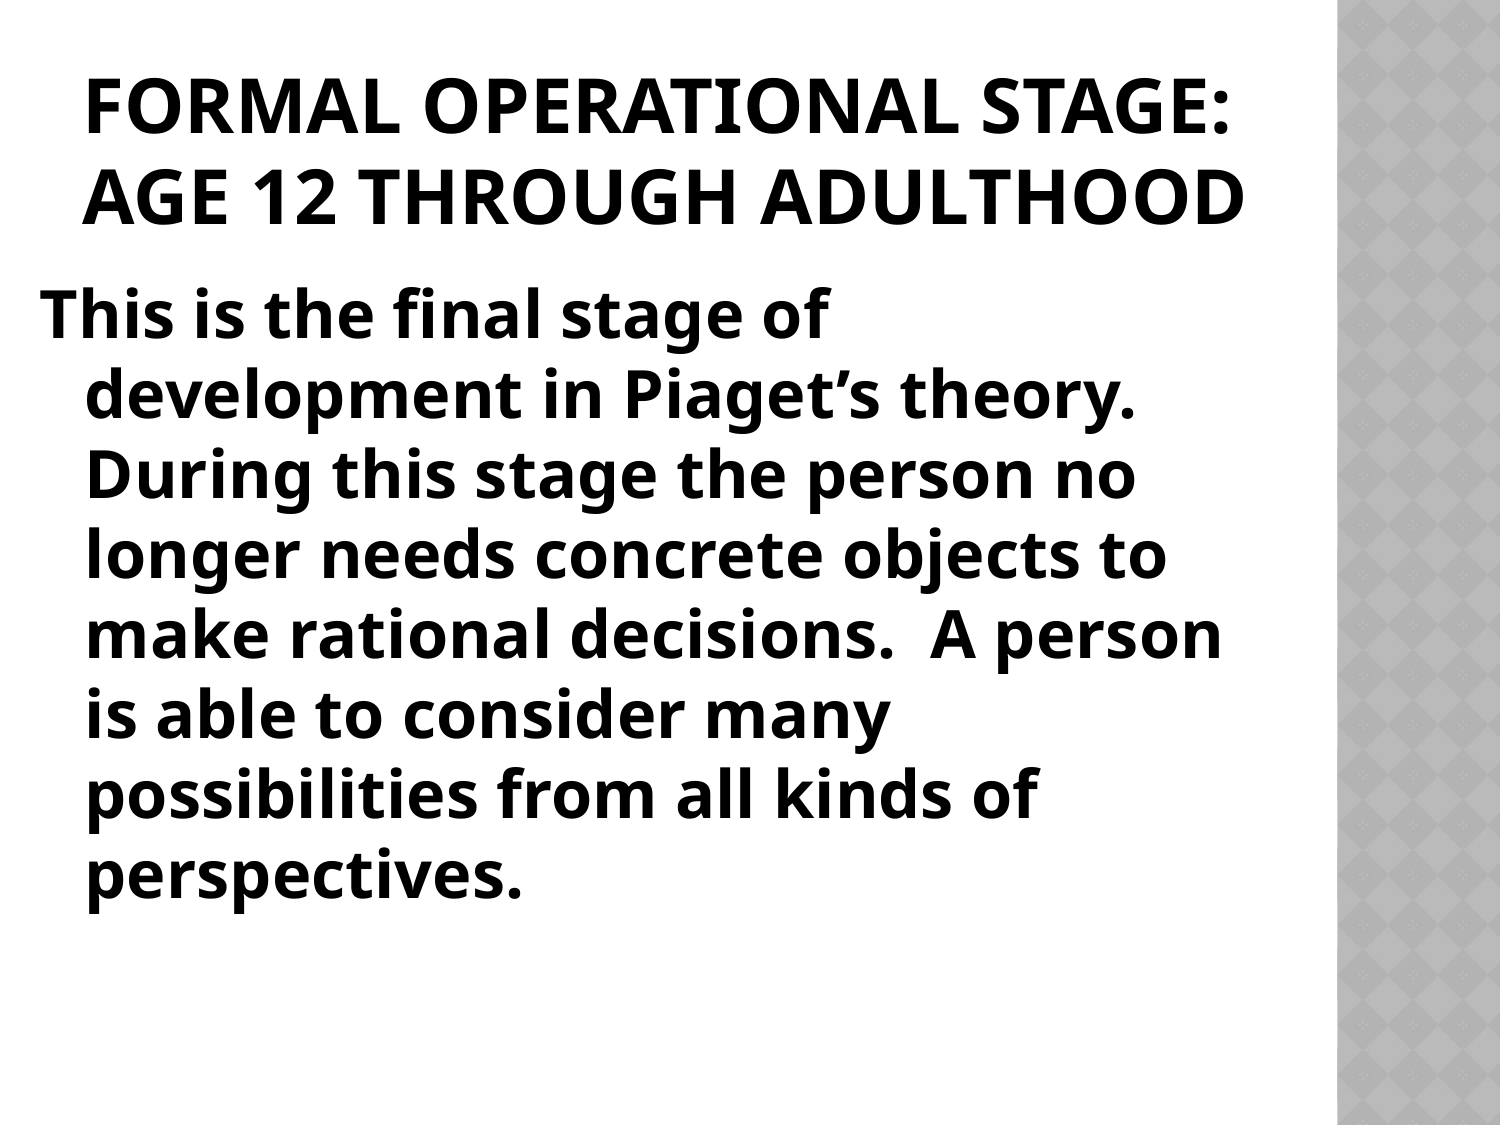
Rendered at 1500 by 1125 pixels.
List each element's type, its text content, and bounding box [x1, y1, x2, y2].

title Formal Operational Stage: Age 12 through adulthood [75, 52, 1263, 240]
list This is the final stage of development in Piaget’s theory. During this stage the person no longer needs concrete objects to make rational decisions. A person is able to consider many possibilities from all kinds of perspectives. [24, 264, 1263, 1059]
